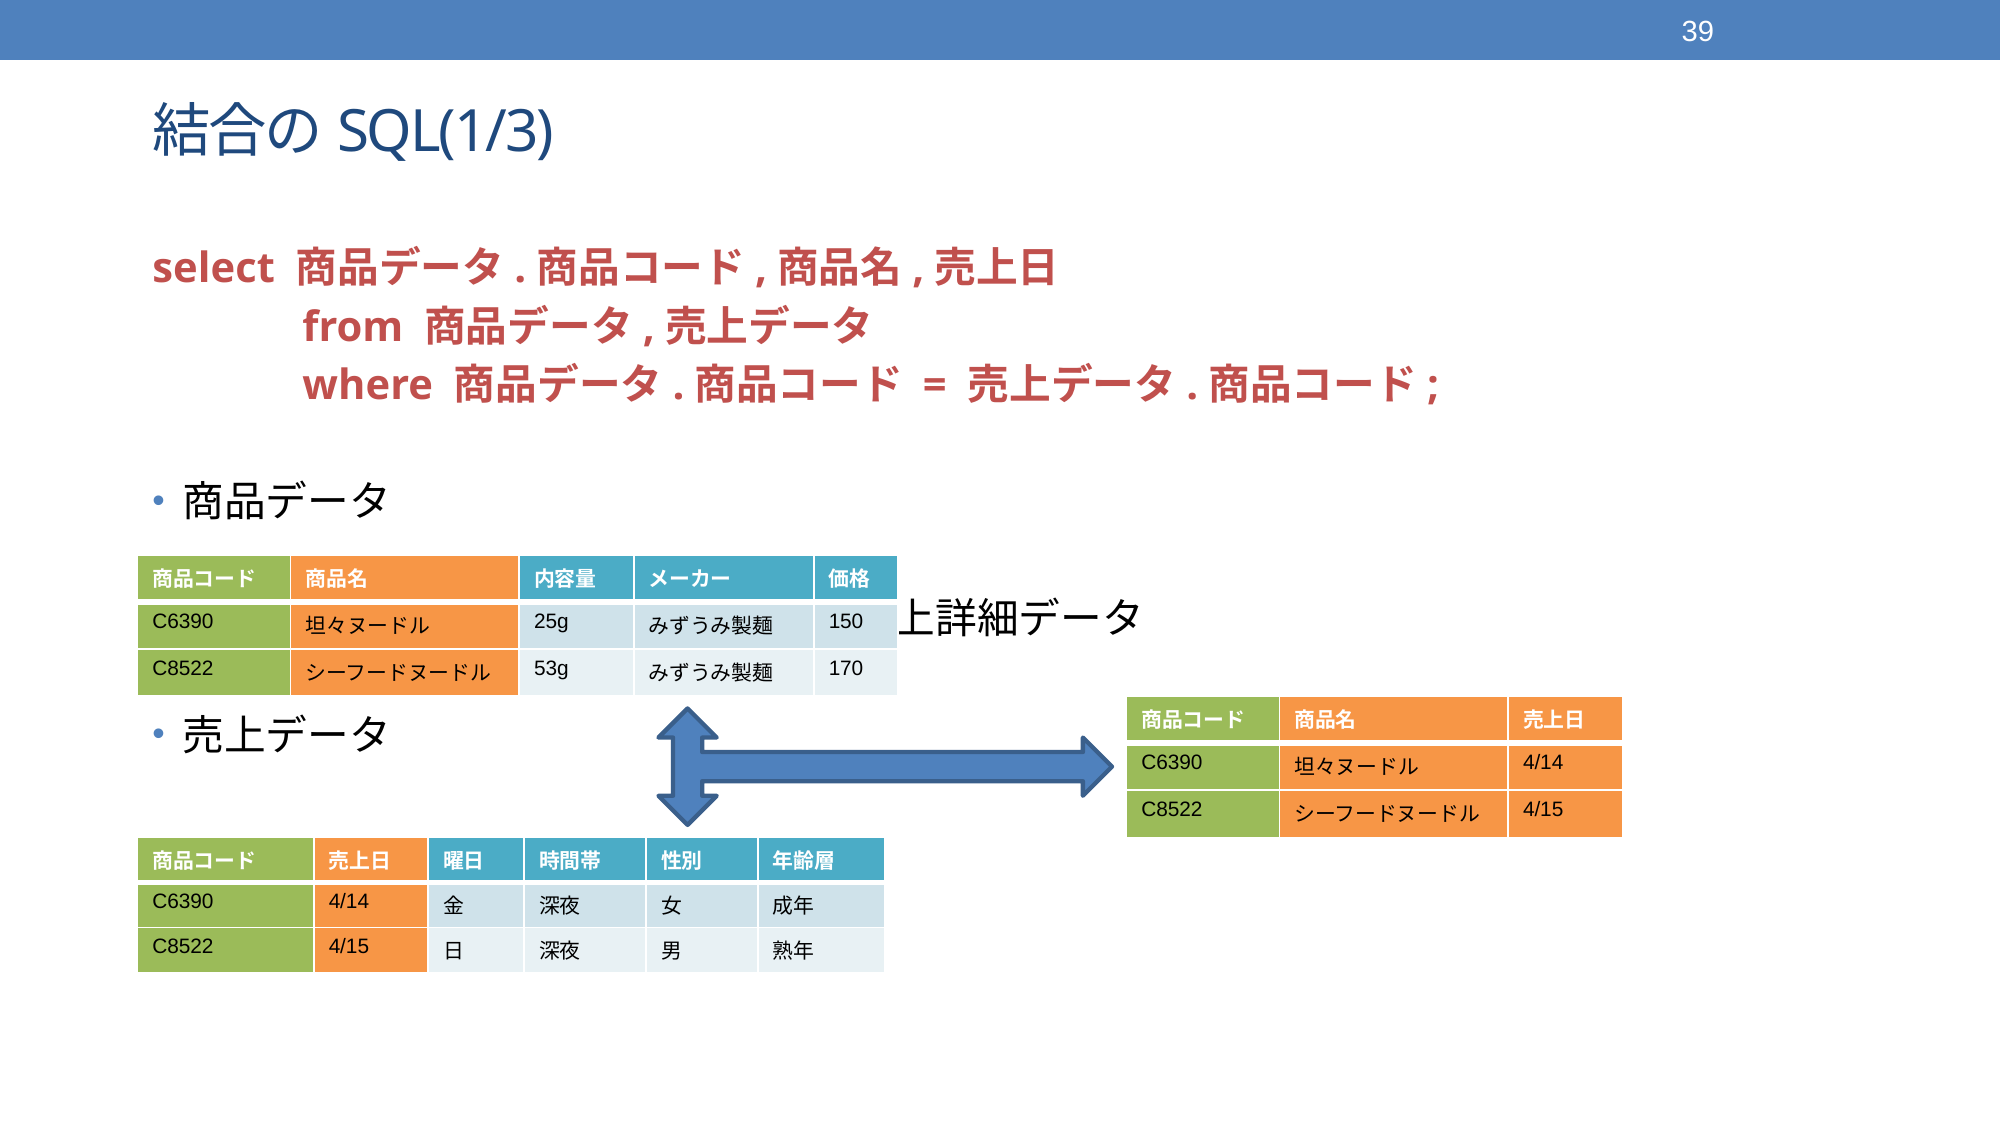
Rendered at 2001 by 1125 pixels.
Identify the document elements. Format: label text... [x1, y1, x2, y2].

table_cell 4/14 [315, 885, 427, 927]
table_header 商品名 [1280, 697, 1507, 740]
slide_number 39 [1666, 3, 1900, 57]
table_cell 金 [429, 885, 523, 927]
table_cell 53g [520, 650, 633, 695]
table_cell みずうみ製麺 [635, 650, 813, 695]
table_cell 深夜 [525, 885, 645, 927]
list select 商品データ.商品コード,商品名,売上日 from 商品データ,売上データ where 商品データ.商品コード = 売上データ.商品コード; 商品データ ・売上詳細データ 売上データ [137, 233, 1863, 1014]
table_header 商品名 [291, 556, 518, 599]
table_cell C6390 [1127, 746, 1279, 789]
table_cell C8522 [138, 928, 313, 972]
table_header 商品コード [1127, 697, 1279, 740]
table_cell 150 [815, 605, 897, 648]
table_header 時間帯 [525, 838, 645, 880]
table_cell 男 [647, 928, 757, 972]
table_cell 女 [647, 885, 757, 927]
table_cell 25g [520, 605, 633, 648]
table_cell 170 [815, 650, 897, 695]
table_header 価格 [815, 556, 897, 599]
table_cell 4/15 [1509, 791, 1622, 837]
table_cell 成年 [759, 885, 884, 927]
table_cell 4/14 [1509, 746, 1622, 789]
table_cell C6390 [138, 605, 290, 648]
text_box [656, 706, 1115, 828]
table_header 内容量 [520, 556, 633, 599]
table_header 売上日 [1509, 697, 1622, 740]
table_cell 坦々ヌードル [291, 605, 518, 648]
table_cell 熟年 [759, 928, 884, 972]
table_cell C8522 [1127, 791, 1279, 837]
table_header 商品コード [138, 556, 290, 599]
table_header 年齢層 [759, 838, 884, 880]
table_cell C6390 [138, 885, 313, 927]
title 結合のSQL(1/3) [137, 19, 1863, 233]
table_cell 坦々ヌードル [1280, 746, 1507, 789]
table_cell 深夜 [525, 928, 645, 972]
table_header 売上日 [315, 838, 427, 880]
table_header メーカー [635, 556, 813, 599]
table_header 商品コード [138, 838, 313, 880]
table_cell シーフードヌードル [291, 650, 518, 695]
table_cell みずうみ製麺 [635, 605, 813, 648]
table_cell 日 [429, 928, 523, 972]
table_cell 4/15 [315, 928, 427, 972]
table_cell シーフードヌードル [1280, 791, 1507, 837]
table_header 曜日 [429, 838, 523, 880]
table_cell C8522 [138, 650, 290, 695]
table_header 性別 [647, 838, 757, 880]
